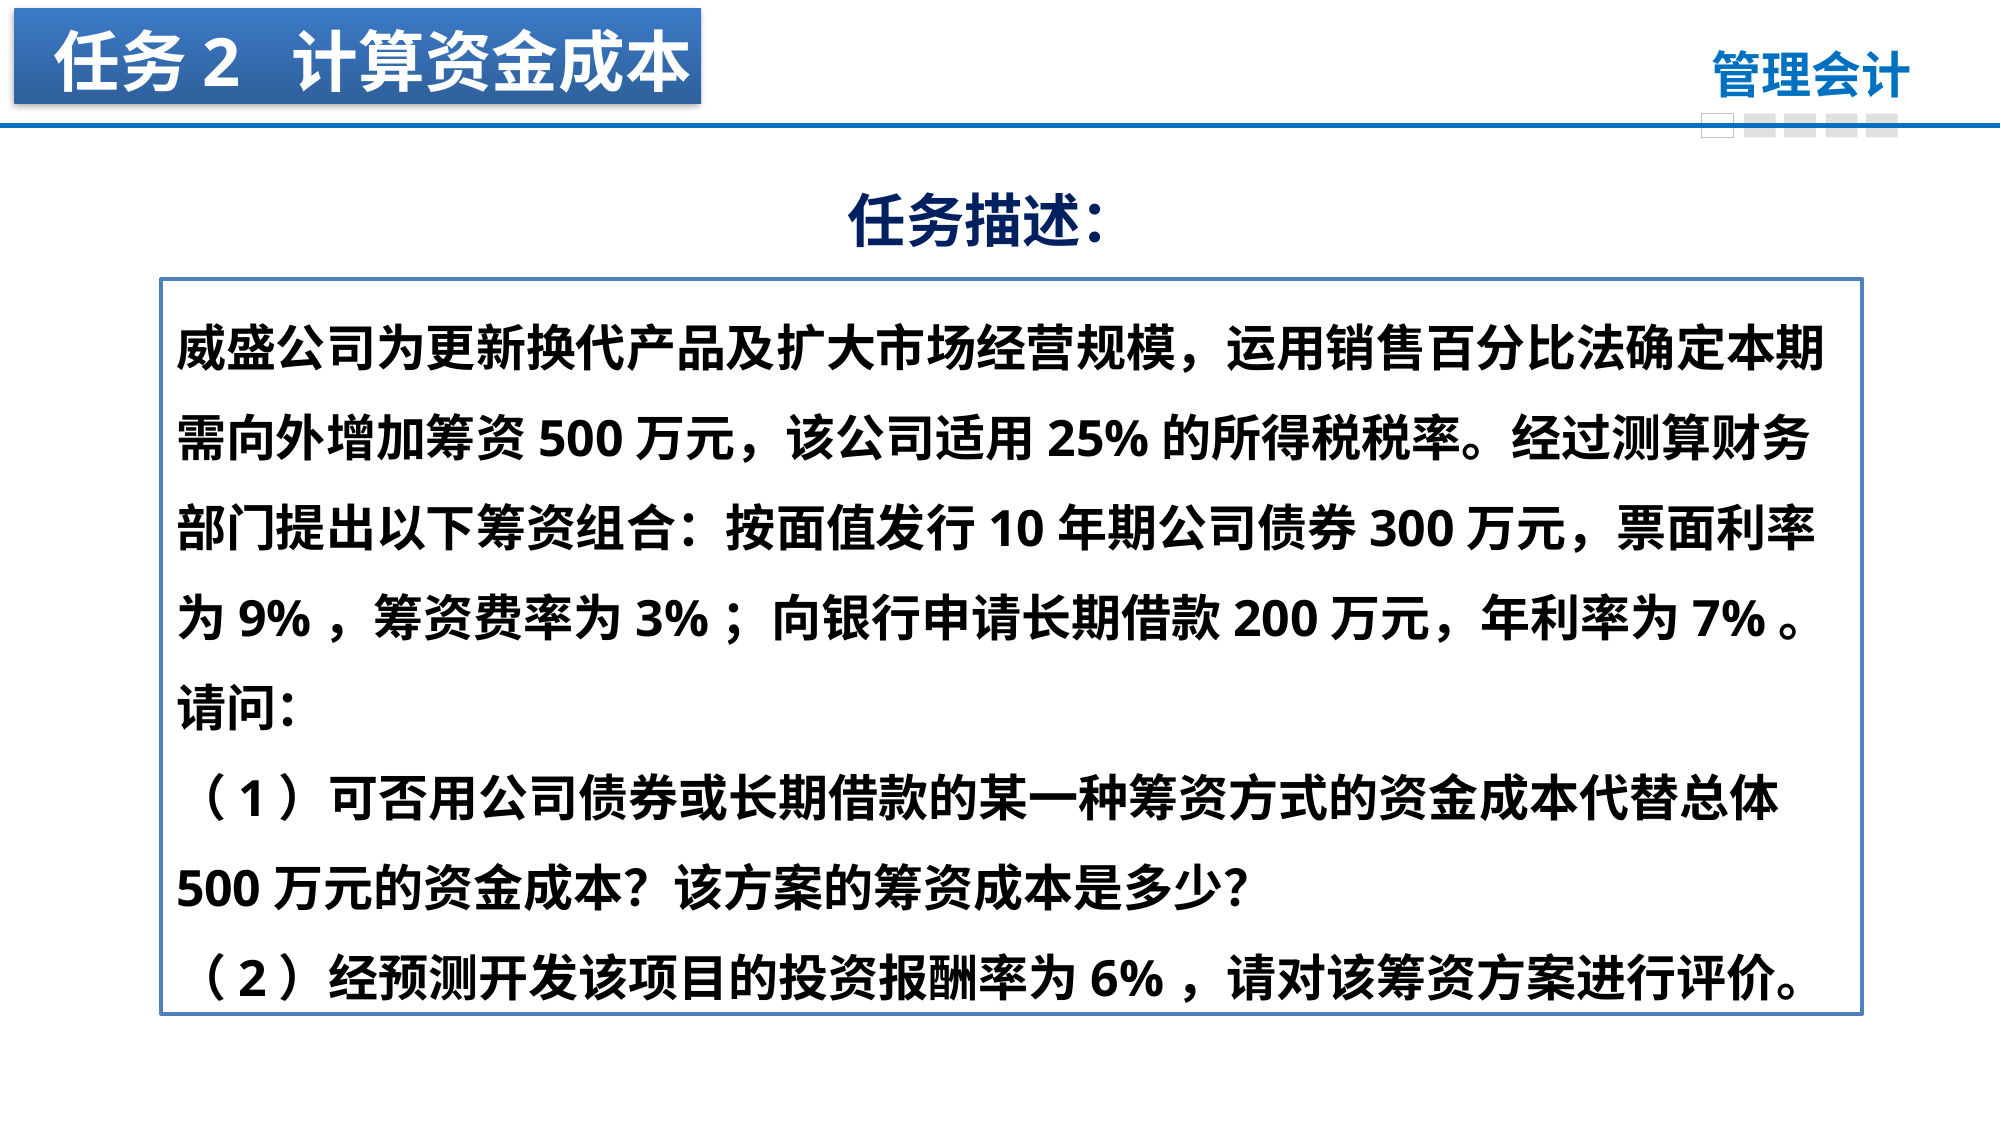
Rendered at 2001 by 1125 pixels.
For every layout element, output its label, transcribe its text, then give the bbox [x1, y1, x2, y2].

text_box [14, 7, 717, 109]
text_box 任务描述： [847, 184, 1265, 255]
text_box 威盛公司为更新换代产品及扩大市场经营规模，运用销售百分比法确定本期需向外增加筹资500万元，该公司适用25%的所得税税率。经过测算财务部门提出以下筹资组合：按面值发行10年期公司债券300万元，票面利率为9%，筹资费率为3%；向银行申请长期借款200万元，年利率为7%。 请问： （1）可否用公司债券或长期借款的某一种筹资方式的资金成本代替总体500万元的资金成本？该方案的筹资成本是多少？ （2）经预测开发该项目的投资报酬率为6%，请对该筹资方案进行评价。 [159, 277, 1864, 1016]
